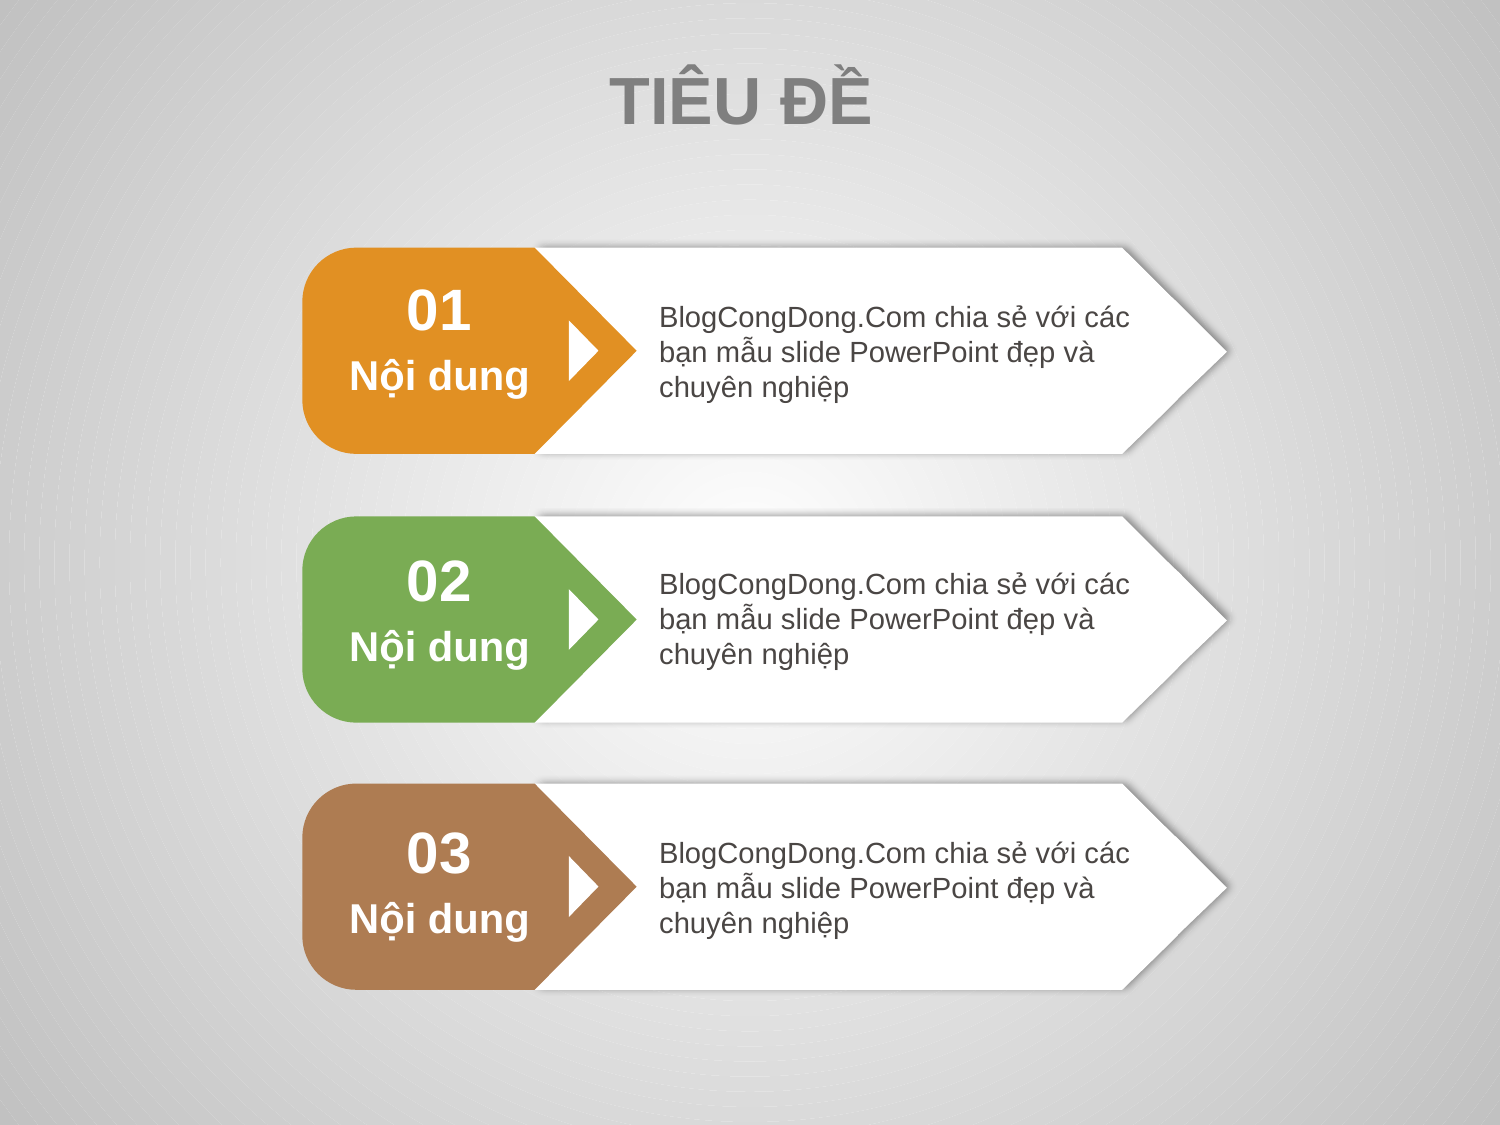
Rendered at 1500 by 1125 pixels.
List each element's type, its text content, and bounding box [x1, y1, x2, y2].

text_box BlogCongDong.Com chia sẻ với các bạn mẫu slide PowerPoint đẹp và chuyên nghiệp [644, 290, 1201, 411]
text_box [1201, 591, 1229, 649]
text_box Nội dung [334, 341, 545, 407]
text_box [1201, 858, 1229, 916]
text_box [300, 245, 639, 456]
text_box Nội dung [334, 884, 545, 950]
text_box 02 [392, 536, 487, 612]
text_box 01 [392, 264, 487, 341]
text_box 03 [392, 807, 487, 884]
text_box [300, 514, 639, 725]
text_box Nội dung [334, 612, 545, 678]
text_box BlogCongDong.Com chia sẻ với các bạn mẫu slide PowerPoint đẹp và chuyên nghiệp [644, 826, 1201, 947]
text_box [1201, 322, 1229, 380]
text_box TIÊU ĐỀ [594, 50, 888, 146]
text_box [566, 854, 601, 920]
text_box [536, 245, 1170, 456]
text_box [536, 781, 1170, 992]
text_box BlogCongDong.Com chia sẻ với các bạn mẫu slide PowerPoint đẹp và chuyên nghiệp [644, 557, 1201, 678]
text_box [566, 587, 601, 652]
text_box [537, 514, 1171, 725]
text_box [300, 781, 639, 992]
text_box [566, 318, 601, 384]
